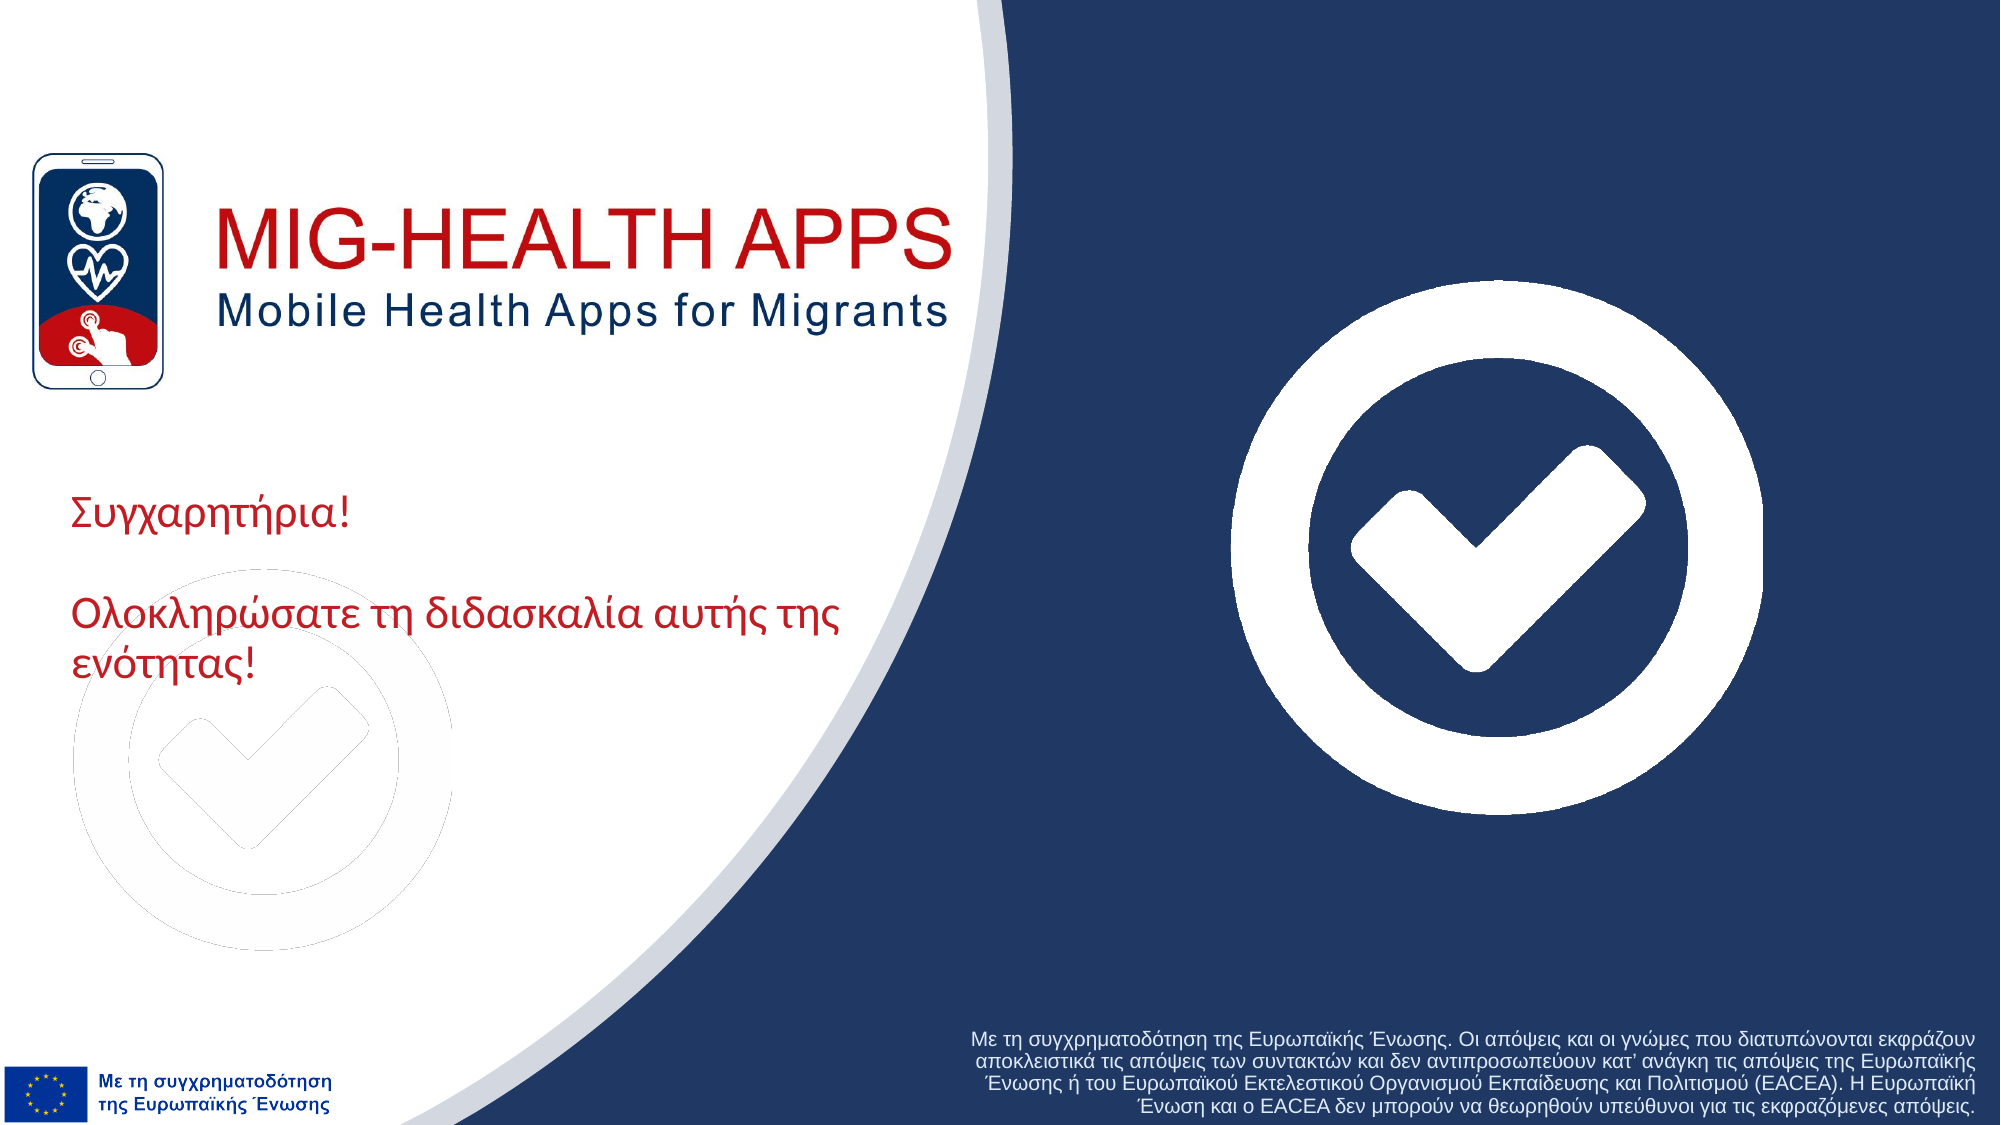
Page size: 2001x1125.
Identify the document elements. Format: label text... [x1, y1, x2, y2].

picture [32, 152, 952, 390]
picture [0, 1062, 343, 1125]
text_box Συγχαρητήρια! Ολοκληρώσατε τη διδασκαλία αυτής της ενότητας! [55, 479, 882, 697]
picture [1226, 279, 1763, 816]
text_box Με τη συγχρηματοδότηση της Ευρωπαϊκής Ένωσης. Οι απόψεις και οι γνώμες που διατυπώνονται εκφράζουν αποκλειστικά τις απόψεις των συντακτών και δεν αντιπροσωπεύουν κατ’ ανάγκη τις απόψεις της Ευρωπαϊκής Ένωσης ή του Ευρωπαϊκού Εκτελεστικού Οργανισμού Εκπαίδευσης και Πολιτισμού (EACEA). Η Ευρωπαϊκή Ένωση και ο EACEA δεν μπορούν να θεωρηθούν υπεύθυνοι για τις εκφραζόμενες απόψεις. [937, 1021, 1991, 1125]
text_box [402, 697, 874, 1125]
text_box [0, 0, 989, 1125]
text_box [882, 0, 1013, 683]
picture [70, 569, 452, 951]
